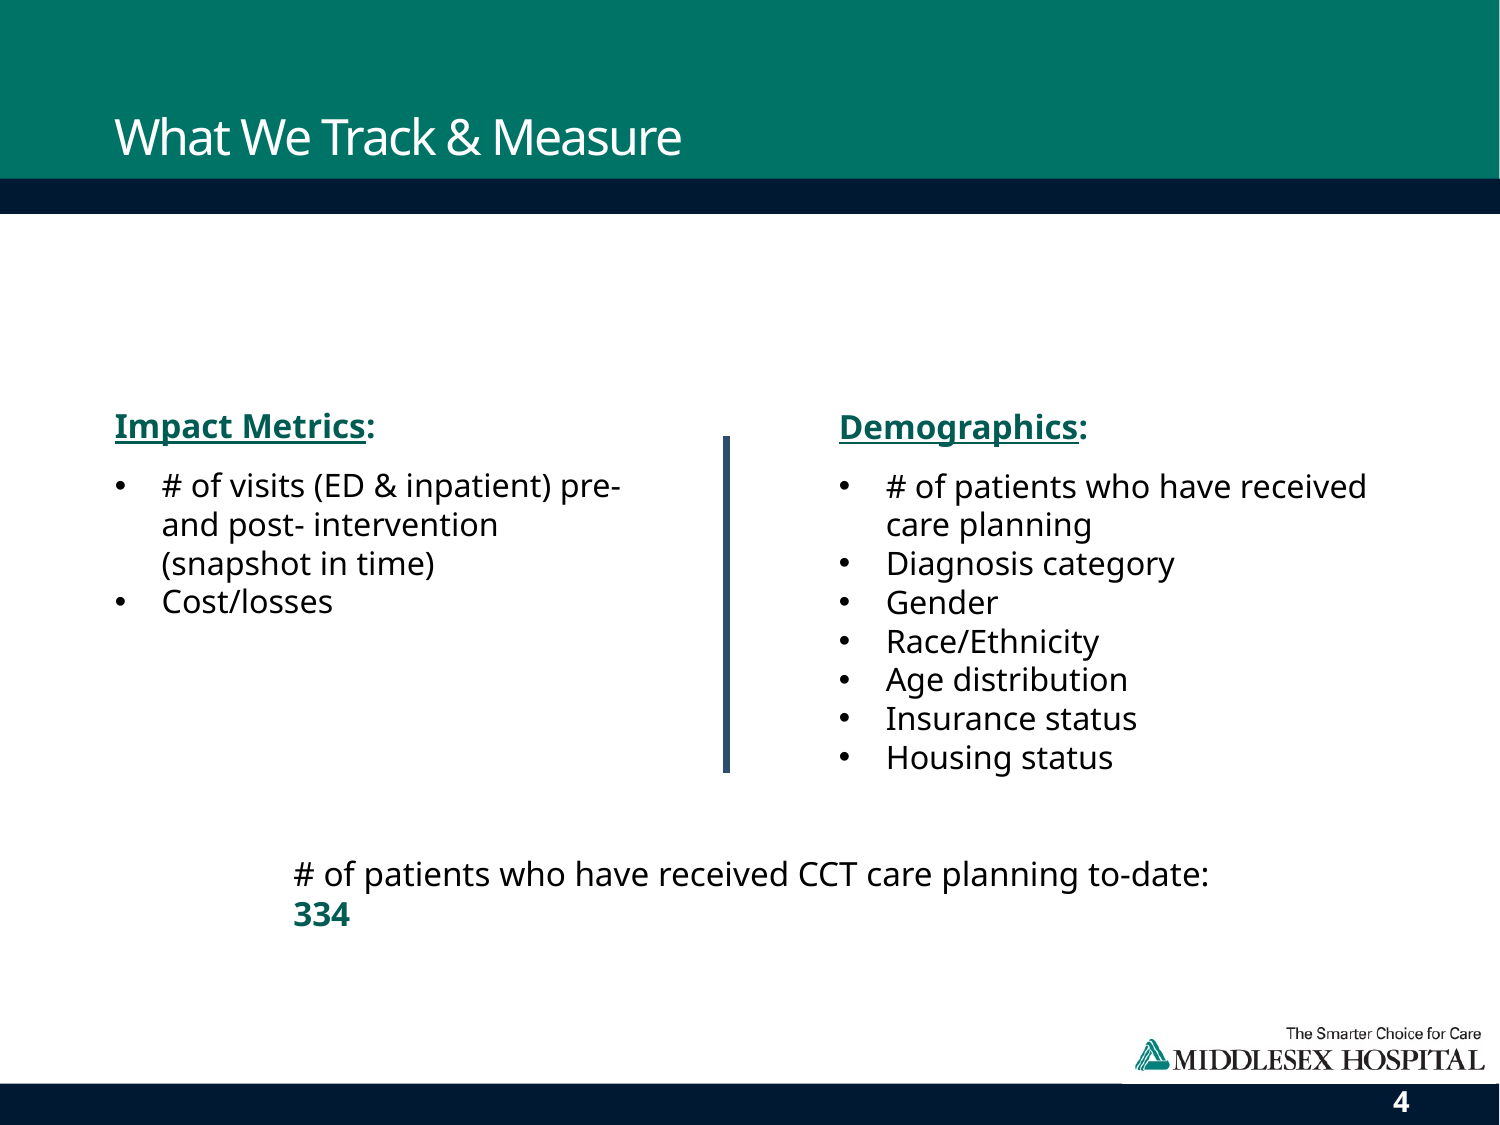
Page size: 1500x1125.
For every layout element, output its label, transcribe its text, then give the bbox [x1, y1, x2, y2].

text_box Impact Metrics: # of visits (ED & inpatient) pre- and post- intervention (snapshot in time) Cost/losses [99, 398, 662, 753]
text_box # of patients who have received CCT care planning to-date: 334 [203, 845, 1249, 941]
text_box What We Track & Measure [99, 84, 1300, 187]
slide_number 4 [1074, 1076, 1425, 1123]
text_box Demographics: # of patients who have received care planning Diagnosis category Gender Race/Ethnicity Age distribution Insurance status Housing status [824, 398, 1442, 784]
picture [1122, 1017, 1496, 1084]
